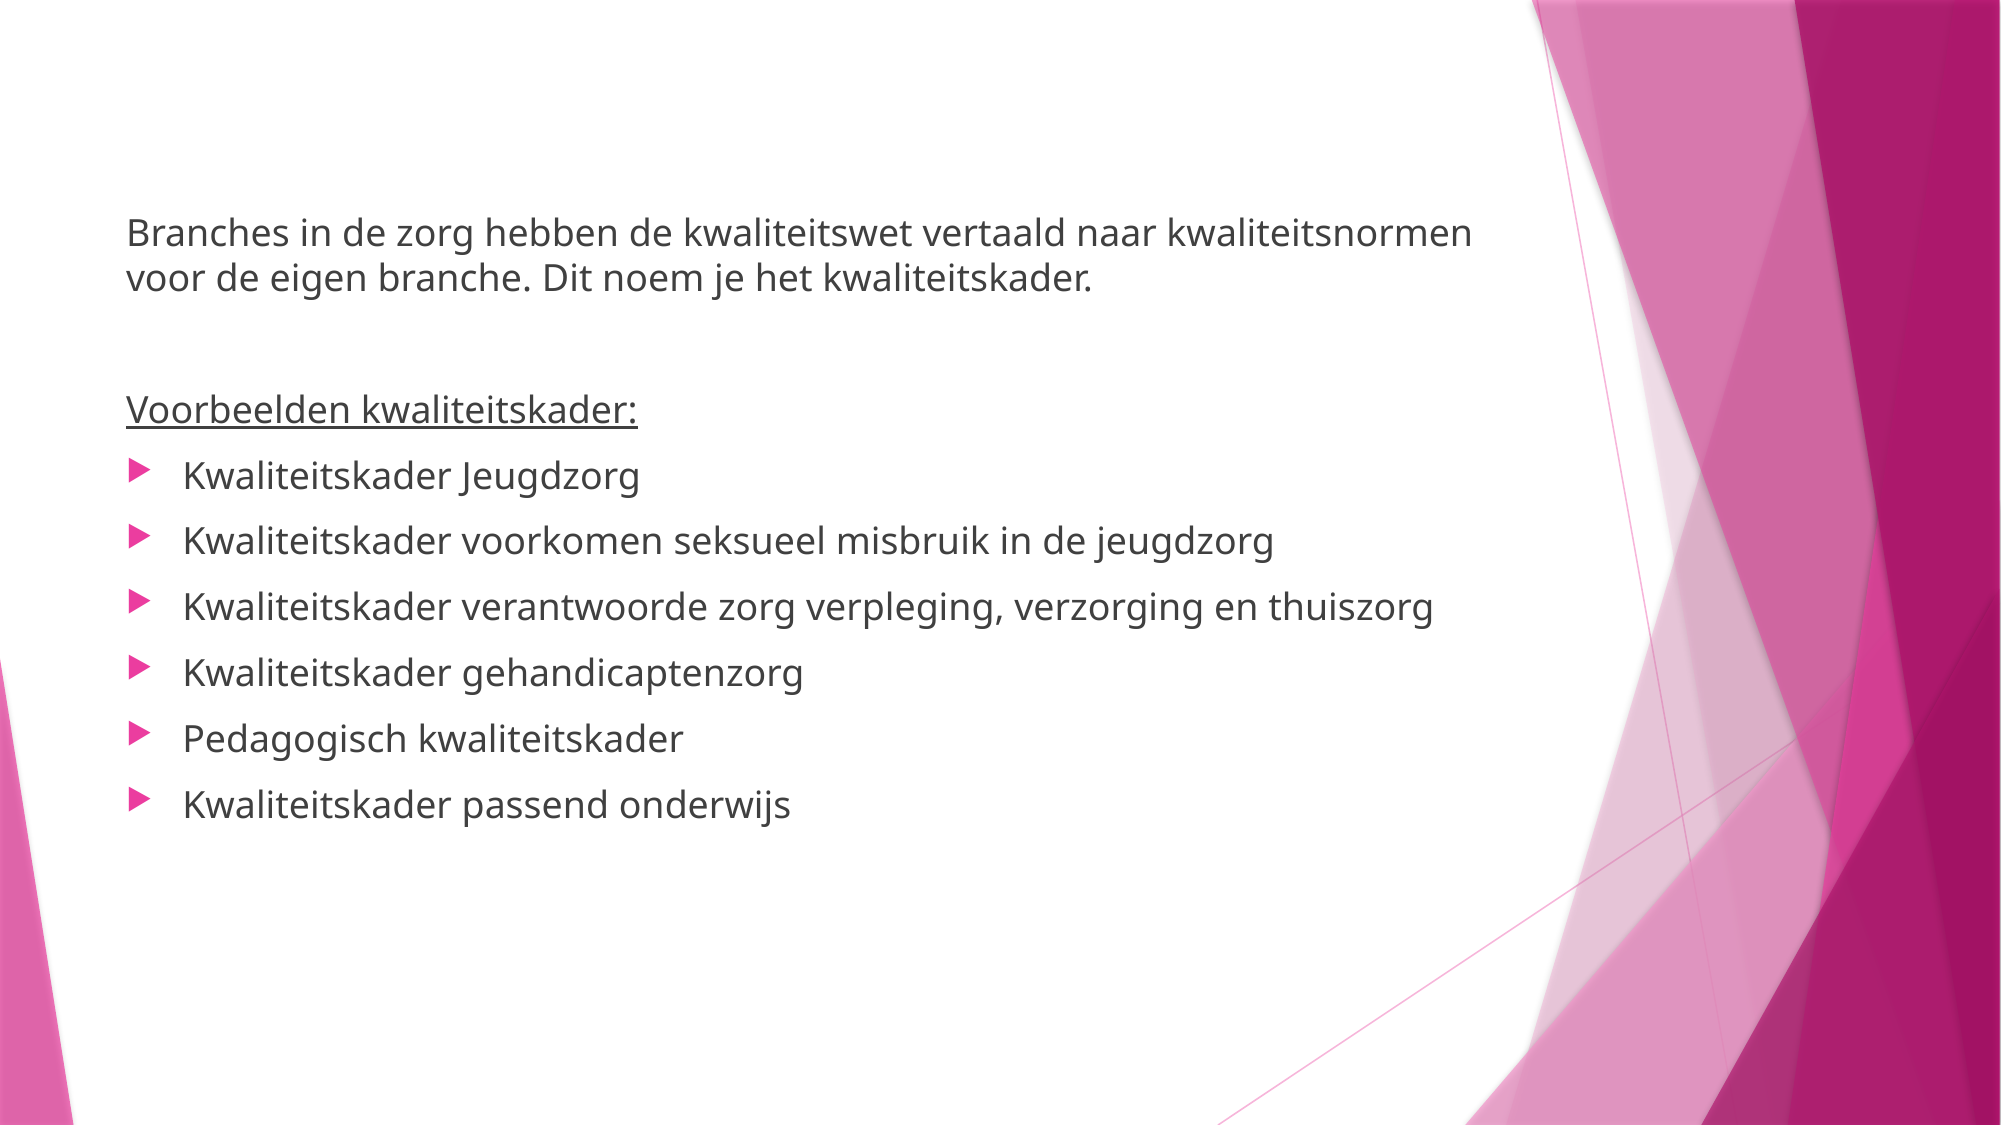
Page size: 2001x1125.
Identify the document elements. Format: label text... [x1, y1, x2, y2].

list Branches in de zorg hebben de kwaliteitswet vertaald naar kwaliteitsnormen voor de eigen branche. Dit noem je het kwaliteitskader. Voorbeelden kwaliteitskader: Kwaliteitskader Jeugdzorg Kwaliteitskader voorkomen seksueel misbruik in de jeugdzorg Kwaliteitskader verantwoorde zorg verpleging, verzorging en thuiszorg Kwaliteitskader gehandicaptenzorg Pedagogisch kwaliteitskader Kwaliteitskader passend onderwijs [110, 201, 1522, 839]
